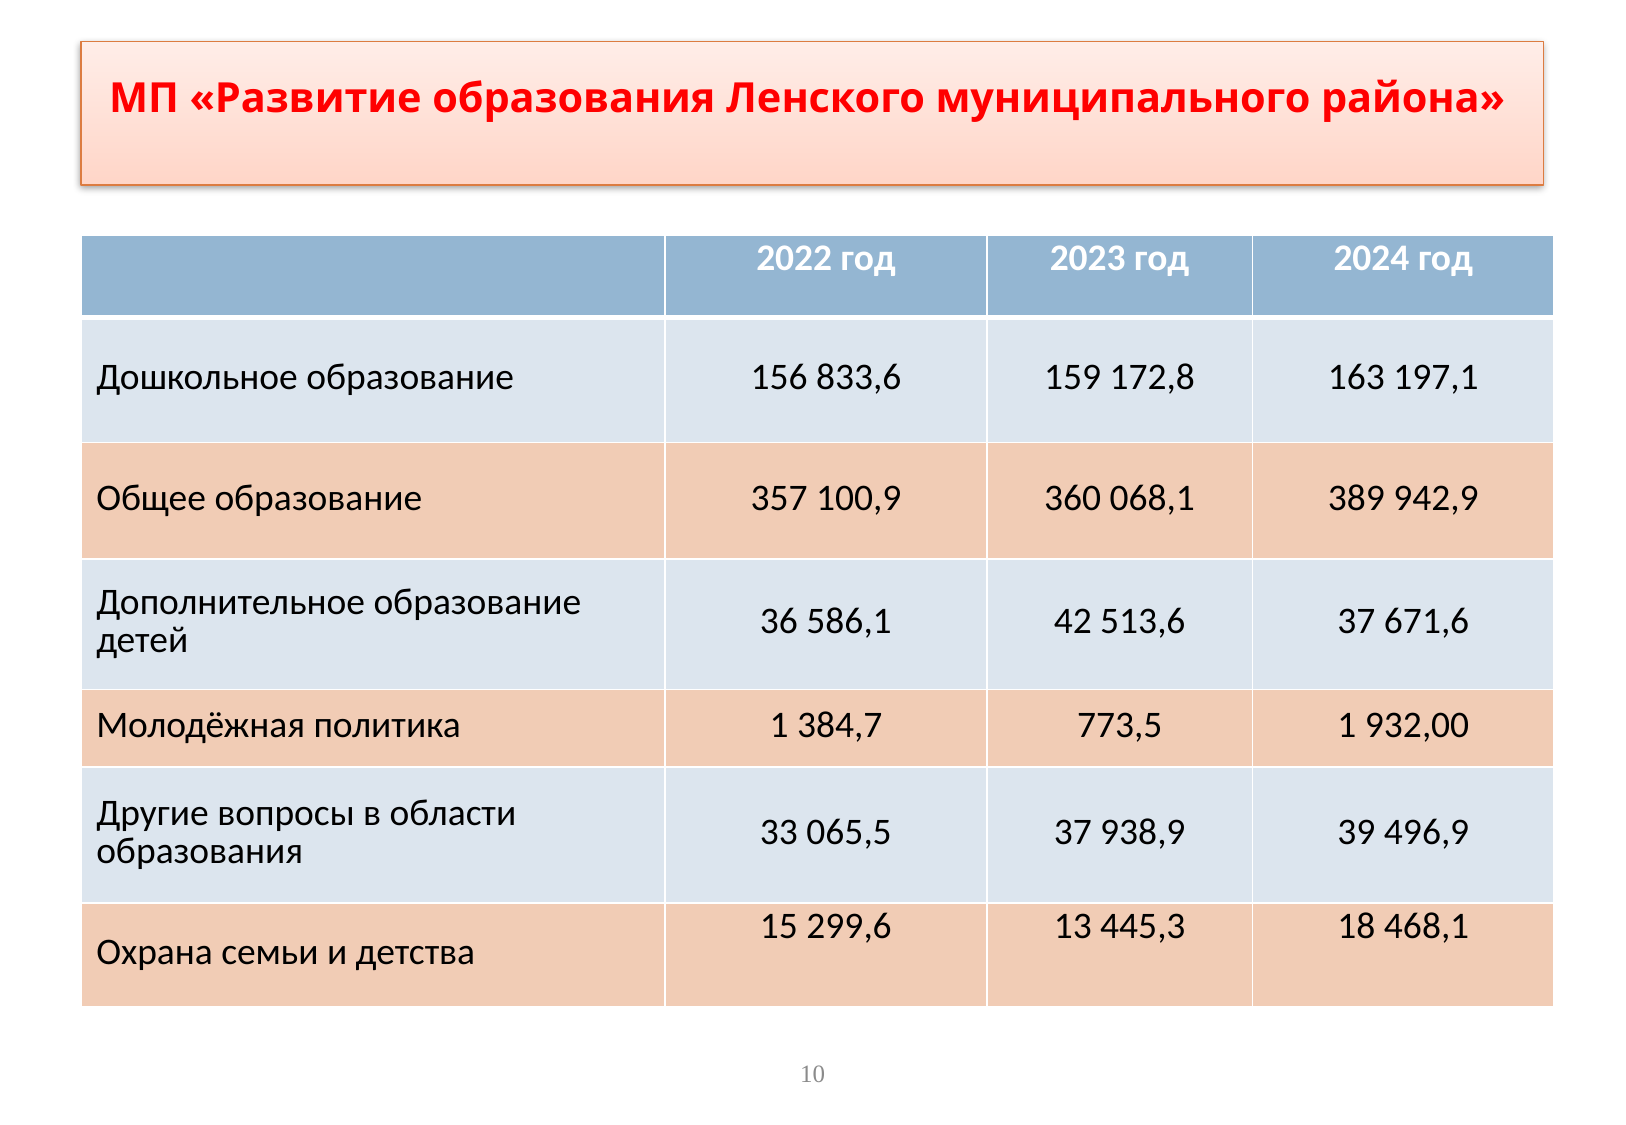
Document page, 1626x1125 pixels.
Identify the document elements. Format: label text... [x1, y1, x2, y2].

table_cell 39 496,9 [1253, 768, 1553, 902]
table_cell Охрана семьи и детства [82, 904, 664, 1006]
table_cell 37 671,6 [1253, 560, 1553, 689]
table_header 2024 год [1253, 236, 1553, 315]
table_cell 357 100,9 [666, 443, 986, 558]
table_cell Другие вопросы в области образования [82, 768, 664, 902]
slide_number 10 [555, 1042, 1070, 1103]
table_cell 15 299,6 [666, 904, 986, 1006]
table_cell 37 938,9 [988, 768, 1252, 902]
table_cell 156 833,6 [666, 320, 986, 442]
table_cell 1 932,00 [1253, 690, 1553, 766]
table_cell 42 513,6 [988, 560, 1252, 689]
table_cell 36 586,1 [666, 560, 986, 689]
table_cell 13 445,3 [988, 904, 1252, 1006]
table_cell 1 384,7 [666, 690, 986, 766]
table_header 2023 год [988, 236, 1252, 315]
title МП «Развитие образования Ленского муниципального района» [80, 41, 1544, 186]
table_cell Дошкольное образование [82, 320, 664, 442]
table_cell Дополнительное образование детей [82, 560, 664, 689]
table_cell Молодёжная политика [82, 690, 664, 766]
table_cell 159 172,8 [988, 320, 1252, 442]
table_cell 33 065,5 [666, 768, 986, 902]
table_cell Общее образование [82, 443, 664, 558]
table_header [82, 236, 664, 315]
table_cell 360 068,1 [988, 443, 1252, 558]
table_cell 389 942,9 [1253, 443, 1553, 558]
table_cell 773,5 [988, 690, 1252, 766]
table_cell 18 468,1 [1253, 904, 1553, 1006]
table_header 2022 год [666, 236, 986, 315]
table_cell 163 197,1 [1253, 320, 1553, 442]
